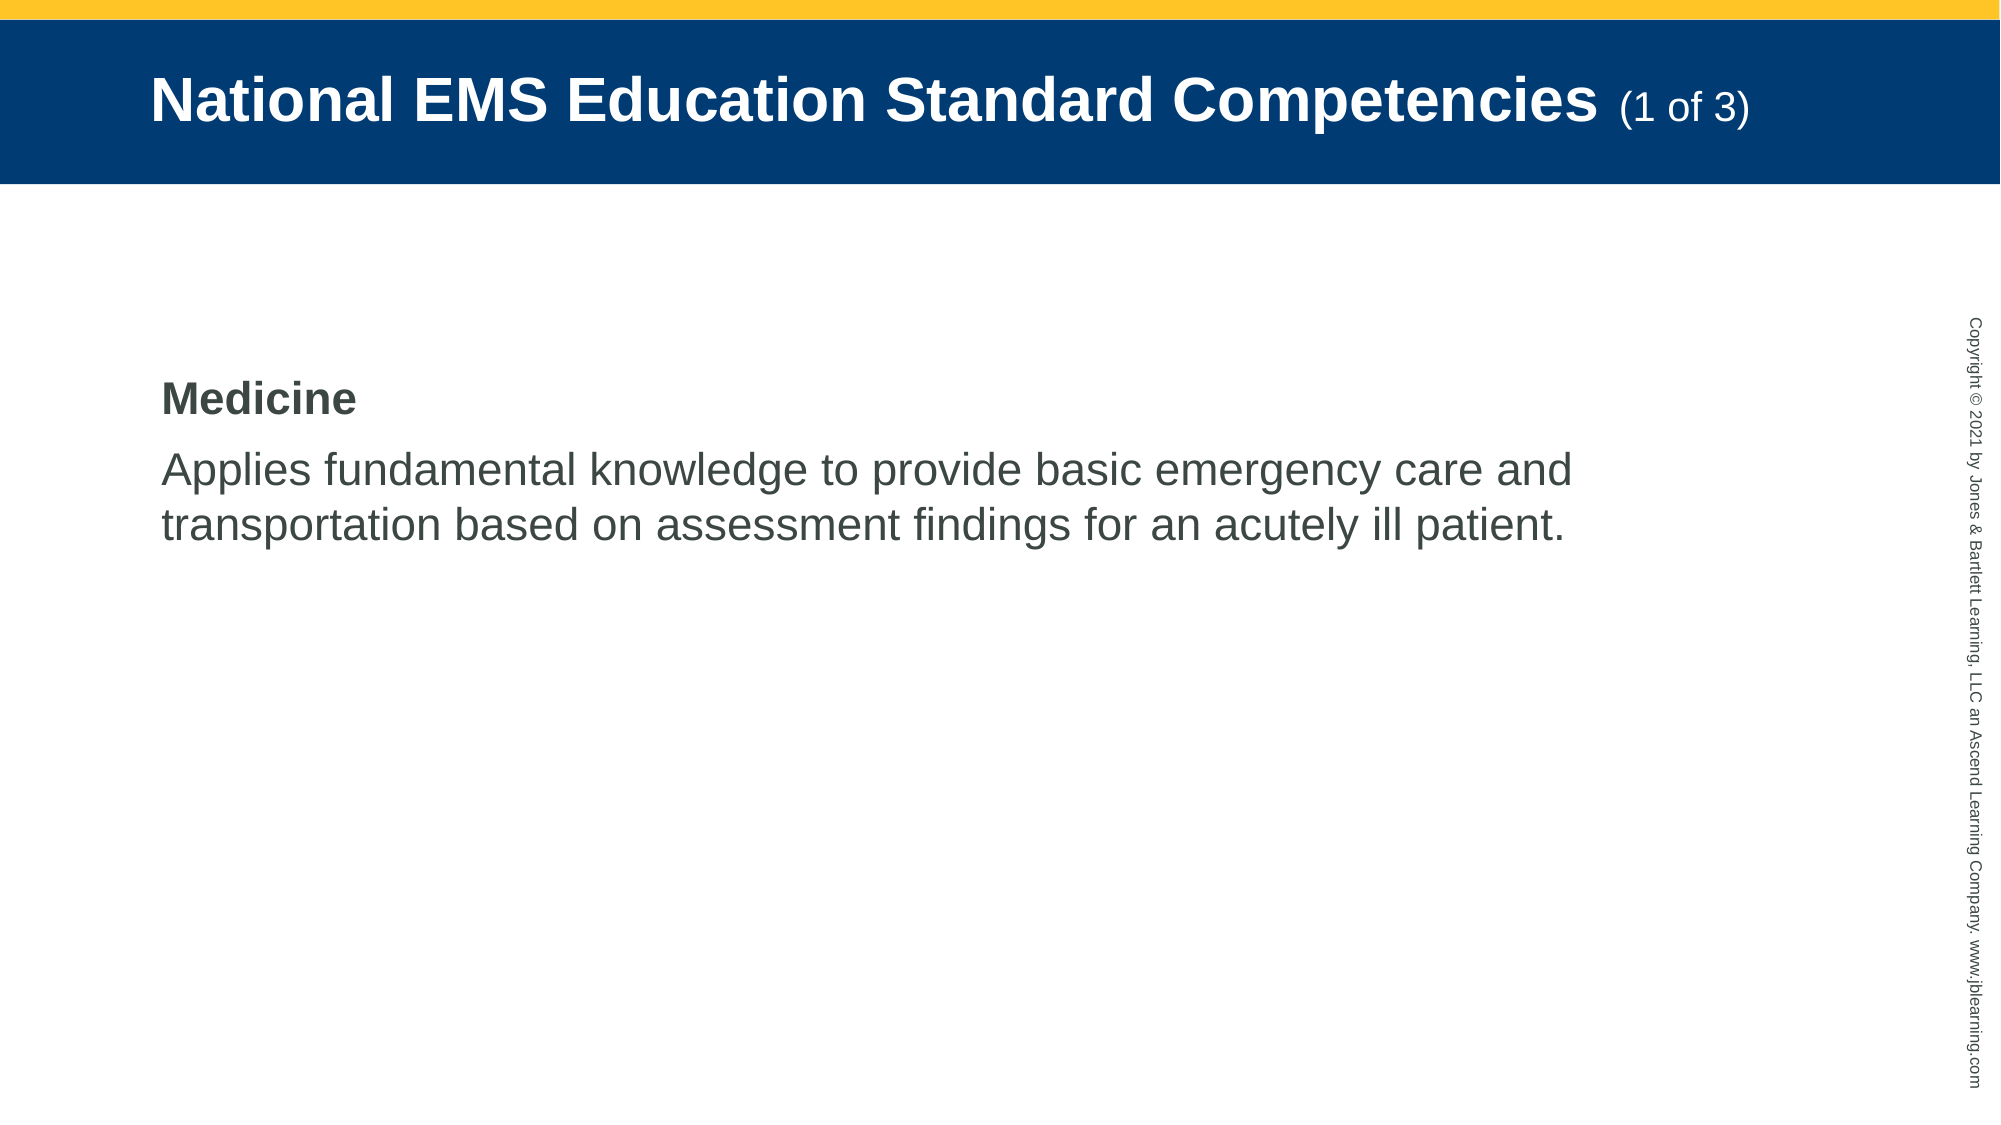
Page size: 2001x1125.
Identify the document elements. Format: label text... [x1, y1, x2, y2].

title National EMS Education Standard Competencies (1 of 3) [0, 19, 2000, 185]
list Medicine Applies fundamental knowledge to provide basic emergency care and transportation based on assessment findings for an acutely ill patient. [146, 361, 1859, 1016]
